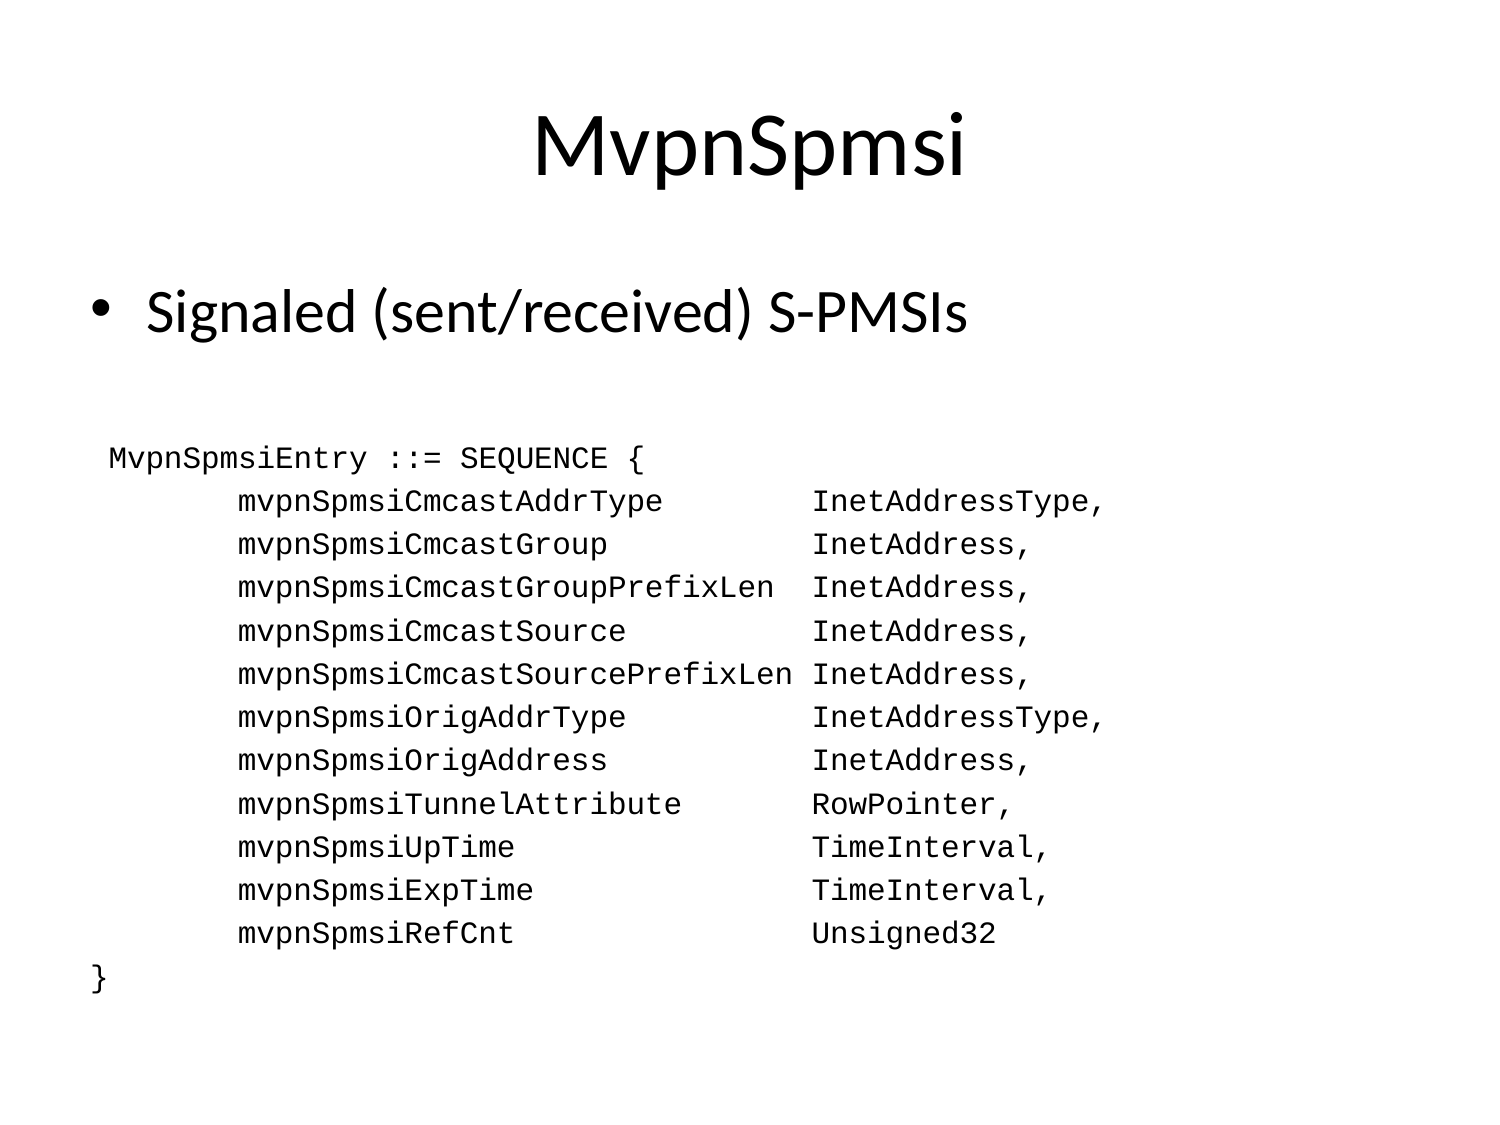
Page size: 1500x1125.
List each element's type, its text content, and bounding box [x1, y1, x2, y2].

title MvpnSpmsi [75, 45, 1425, 233]
list Signaled (sent/received) S-PMSIs MvpnSpmsiEntry ::= SEQUENCE { mvpnSpmsiCmcastAddrType InetAddressType, mvpnSpmsiCmcastGroup InetAddress, mvpnSpmsiCmcastGroupPrefixLen InetAddress, mvpnSpmsiCmcastSource InetAddress, mvpnSpmsiCmcastSourcePrefixLen InetAddress, mvpnSpmsiOrigAddrType InetAddressType, mvpnSpmsiOrigAddress InetAddress, mvpnSpmsiTunnelAttribute RowPointer, mvpnSpmsiUpTime TimeInterval, mvpnSpmsiExpTime TimeInterval, mvpnSpmsiRefCnt Unsigned32 } [75, 262, 1425, 1005]
